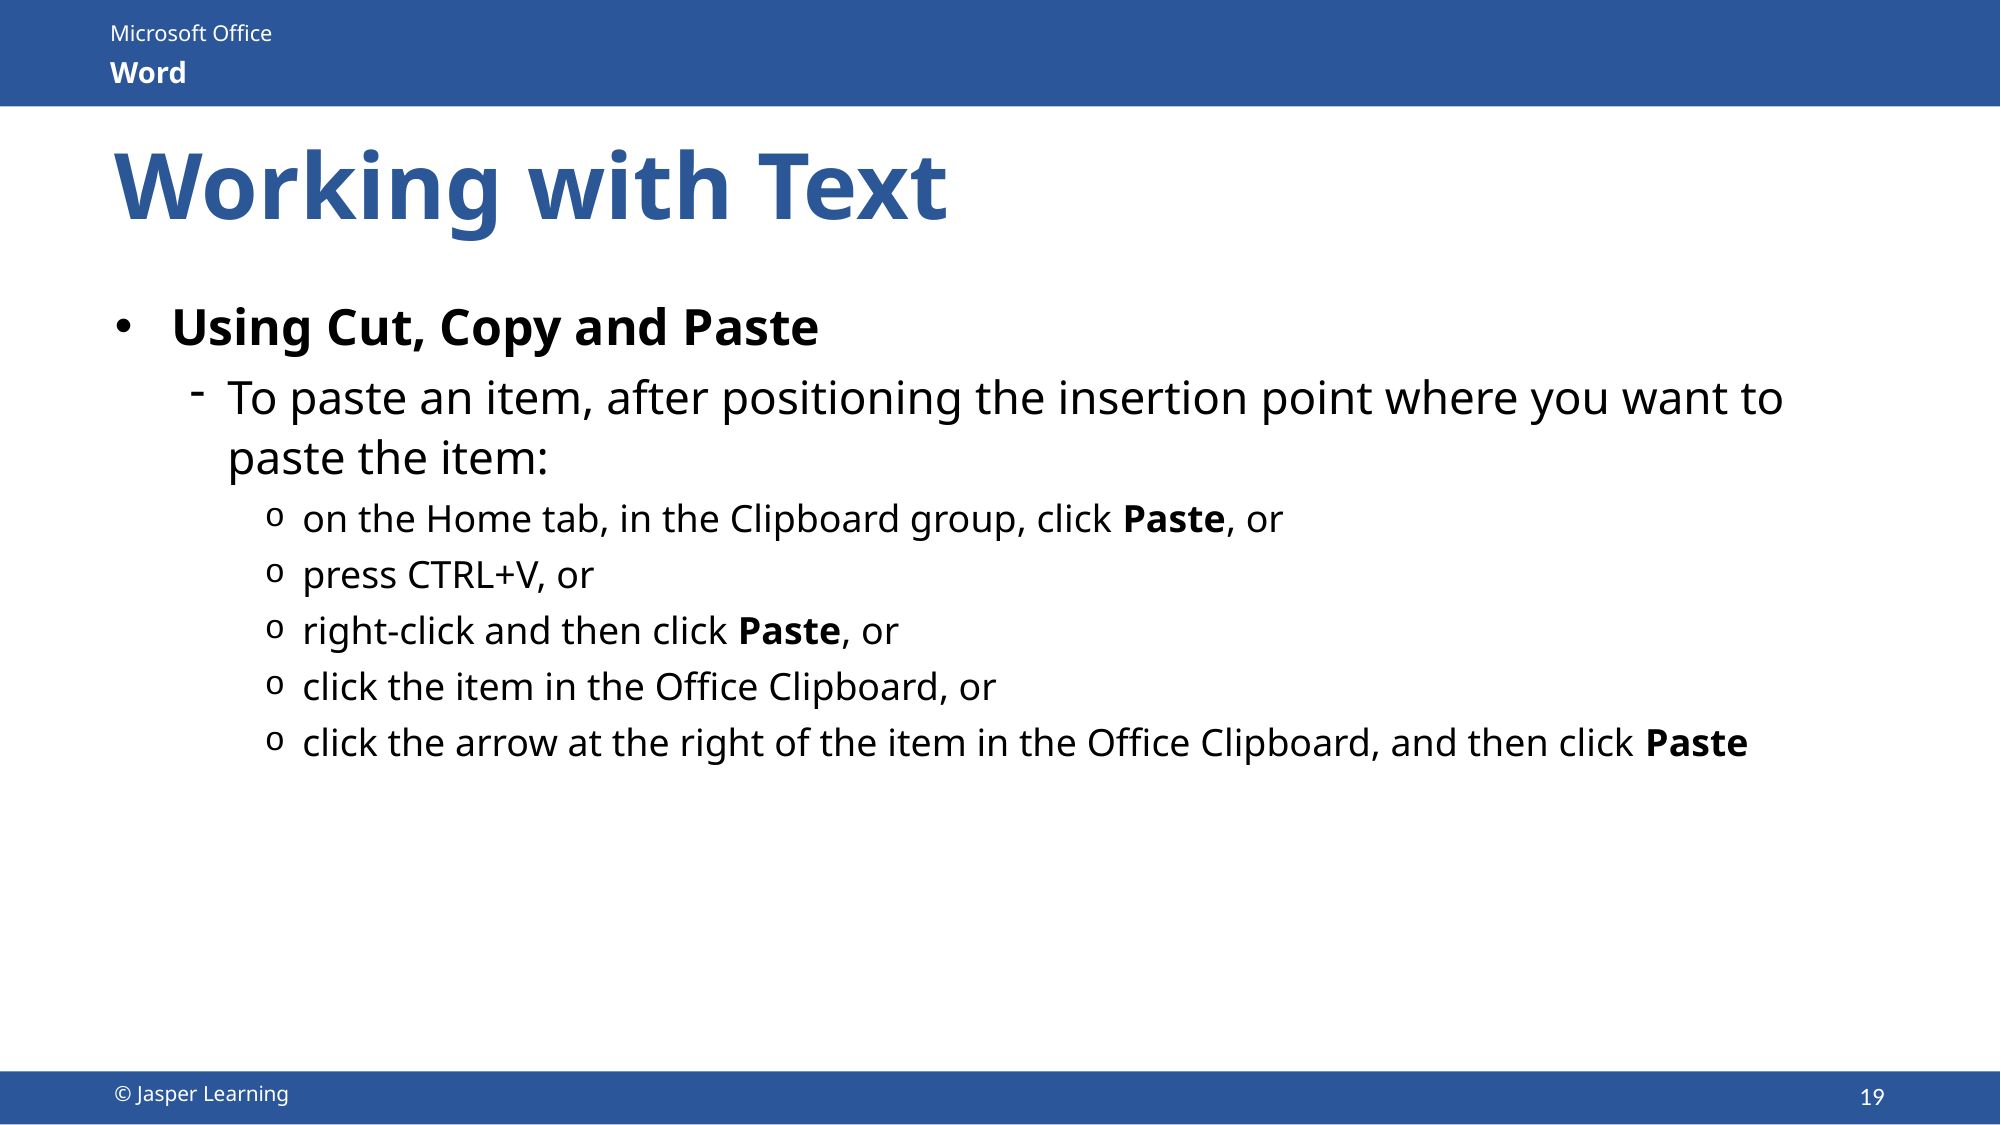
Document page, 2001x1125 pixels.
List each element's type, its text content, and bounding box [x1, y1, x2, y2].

list Using Cut, Copy and Paste To paste an item, after positioning the insertion point where you want to paste the item: on the Home tab, in the Clipboard group, click Paste, or press CTRL+V, or right-click and then click Paste, or click the item in the Office Clipboard, or click the arrow at the right of the item in the Office Clipboard, and then click Paste [99, 283, 1900, 1026]
slide_number 19 [1433, 1065, 1900, 1125]
footer © Jasper Learning [99, 1074, 775, 1116]
title Working with Text [99, 118, 1866, 248]
